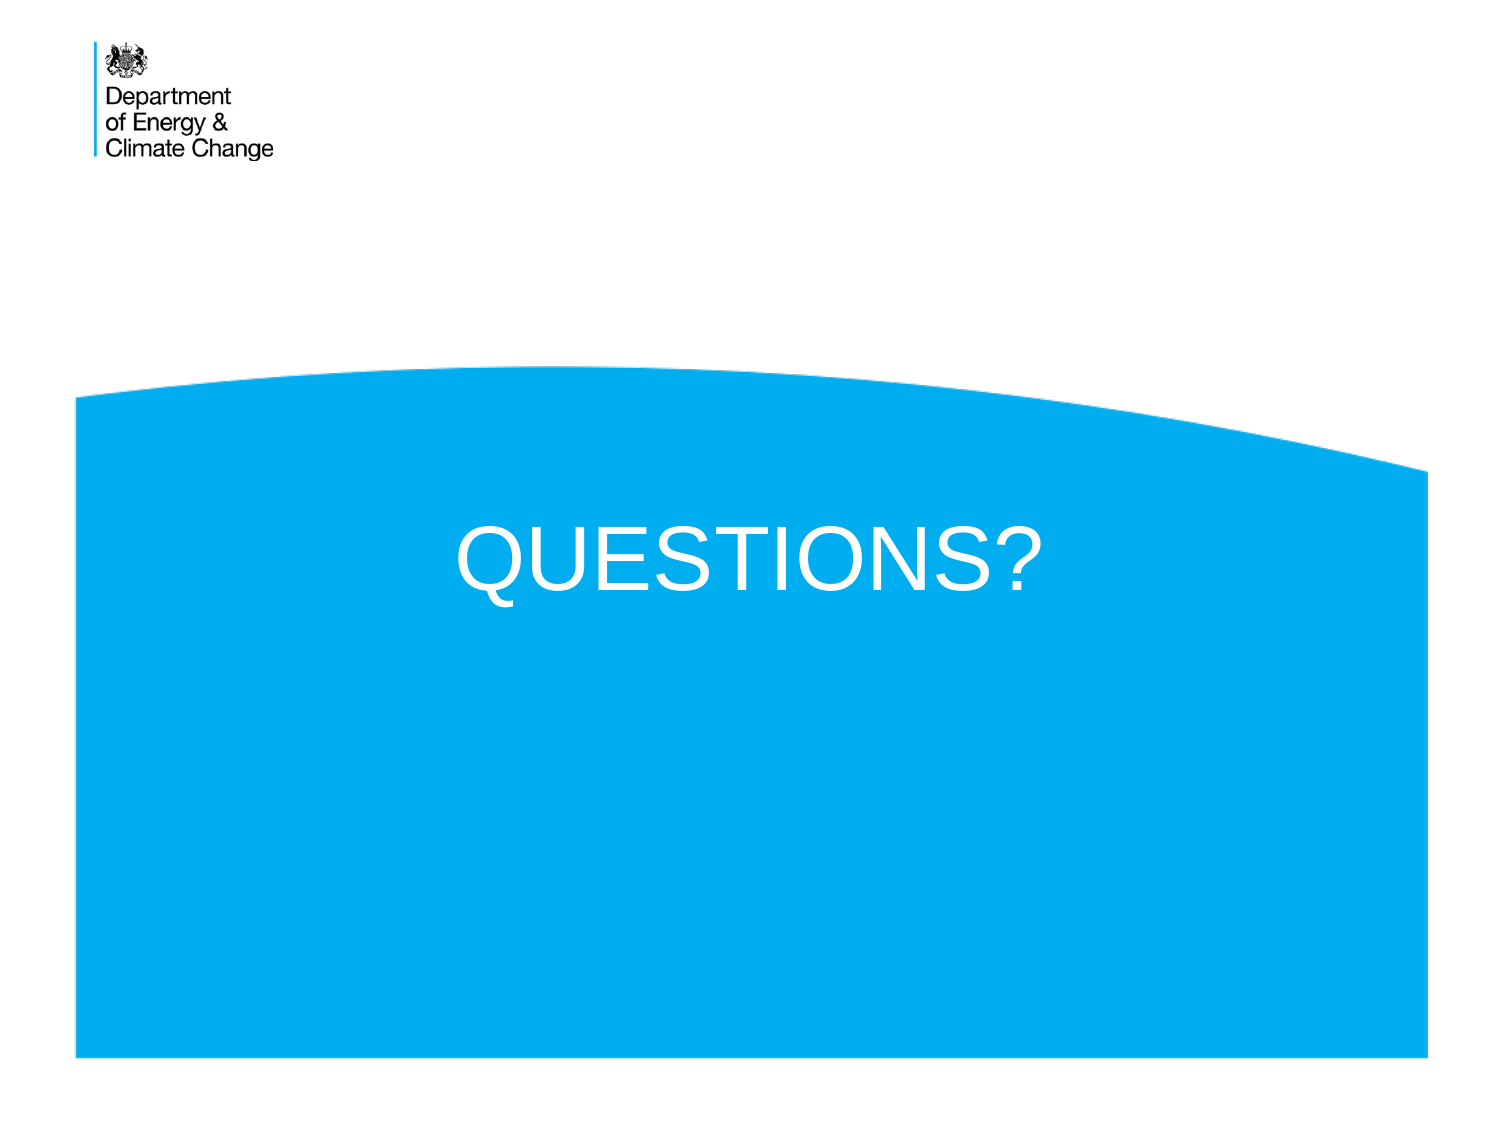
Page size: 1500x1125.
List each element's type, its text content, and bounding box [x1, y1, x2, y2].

text_box QUESTIONS? [76, 491, 1424, 617]
picture [94, 42, 273, 161]
